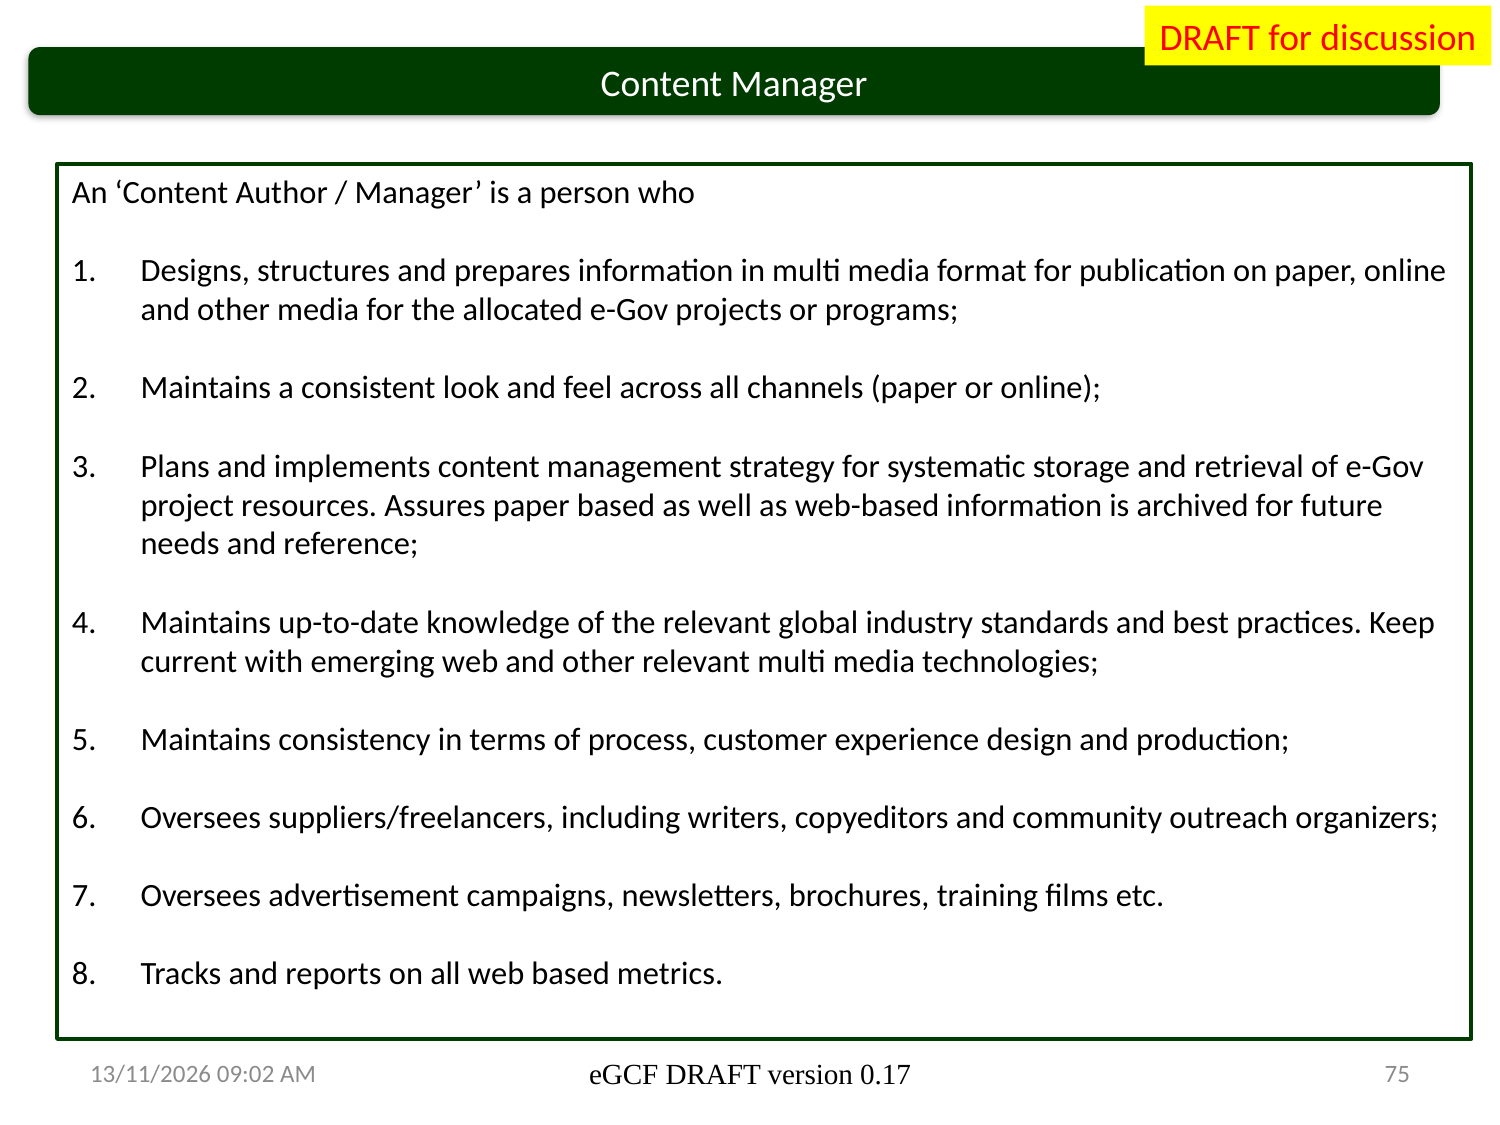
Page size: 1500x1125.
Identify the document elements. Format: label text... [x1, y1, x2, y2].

text_box Content Manager [27, 46, 1441, 116]
footer eGCF DRAFT version 0.17 [512, 1042, 988, 1103]
text_box DRAFT for discussion [1144, 5, 1492, 66]
text_box An ‘Content Author / Manager’ is a person who Designs, structures and prepares information in multi media format for publication on paper, online and other media for the allocated e-Gov projects or programs; Maintains a consistent look and feel across all channels (paper or online); Plans and implements content management strategy for systematic storage and retrieval of e-Gov project resources. Assures paper based as well as web-based information is archived for future needs and reference; Maintains up-to-date knowledge of the relevant global industry standards and best practices. Keep current with emerging web and other relevant multi media technologies; Maintains consistency in terms of process, customer experience design and production; Oversees suppliers/freelancers, including writers, copyeditors and community outreach organizers; Oversees advertisement campaigns, newsletters, brochures, training films etc. Tracks and reports on all web based metrics. [55, 162, 1473, 1041]
slide_number 75 [1074, 1042, 1425, 1103]
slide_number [75, 1042, 425, 1103]
